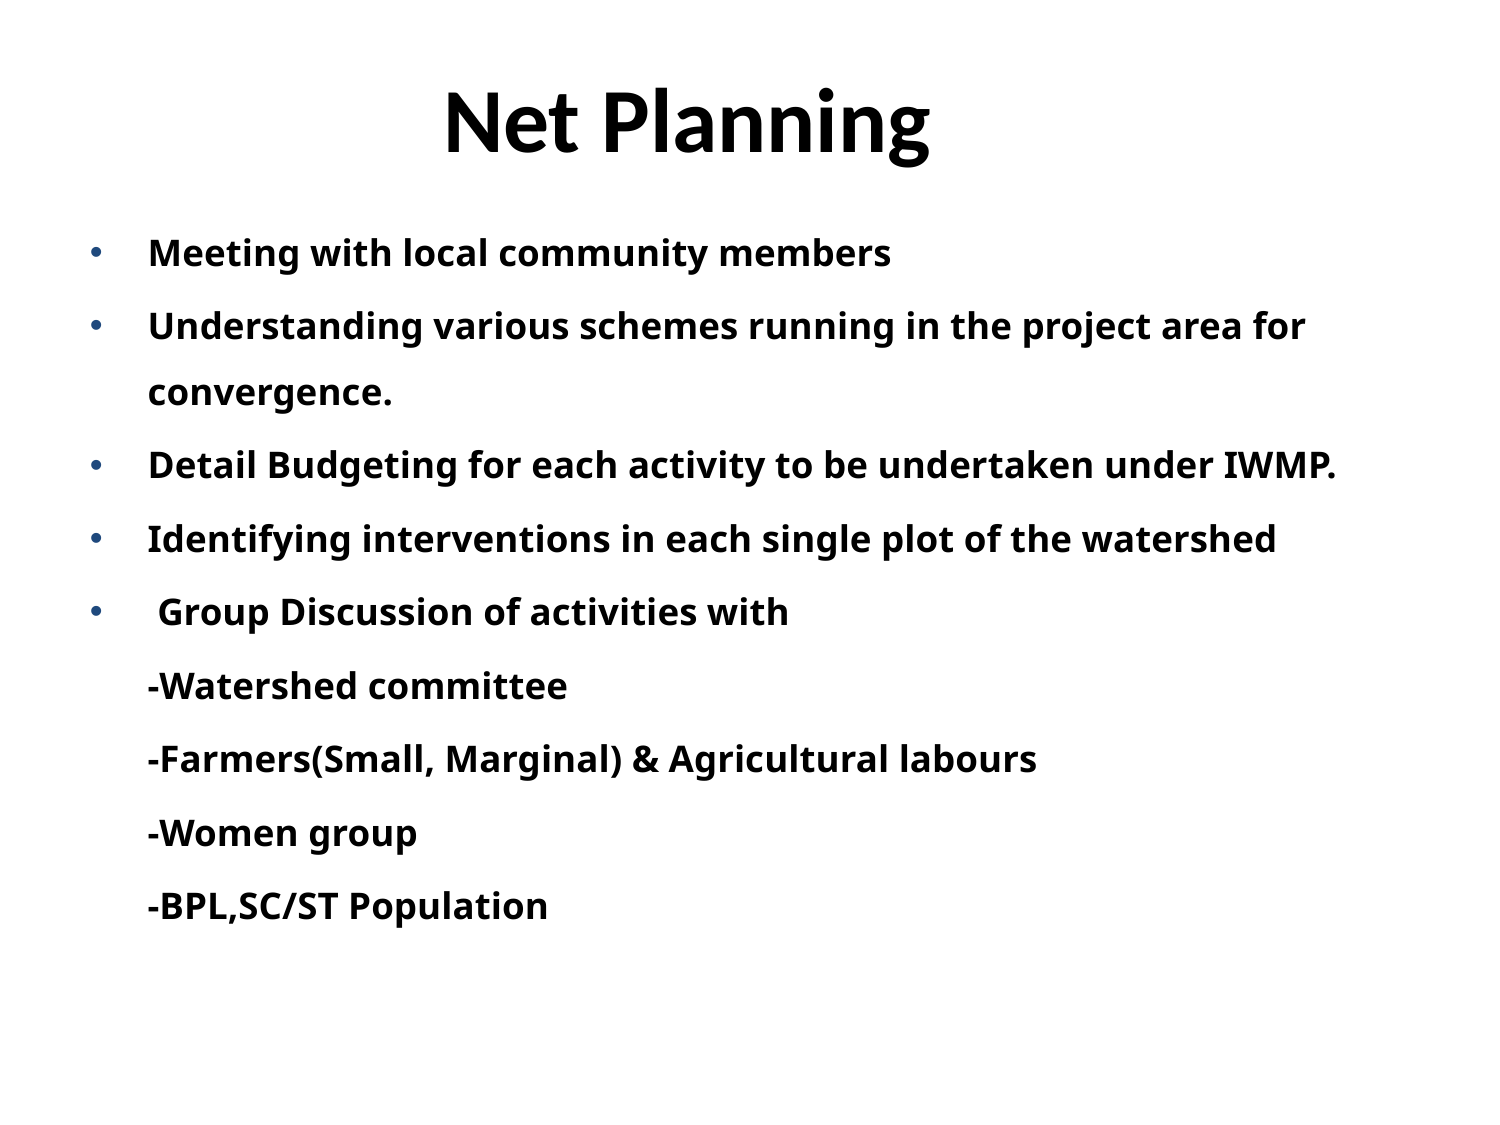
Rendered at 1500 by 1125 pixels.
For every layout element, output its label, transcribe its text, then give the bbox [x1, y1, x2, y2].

text_box Meeting with local community members Understanding various schemes running in the project area for convergence. Detail Budgeting for each activity to be undertaken under IWMP. Identifying interventions in each single plot of the watershed Group Discussion of activities with -Watershed committee -Farmers(Small, Marginal) & Agricultural labours -Women group -BPL,SC/ST Population [75, 200, 1450, 1050]
title Net Planning [75, 45, 1300, 188]
